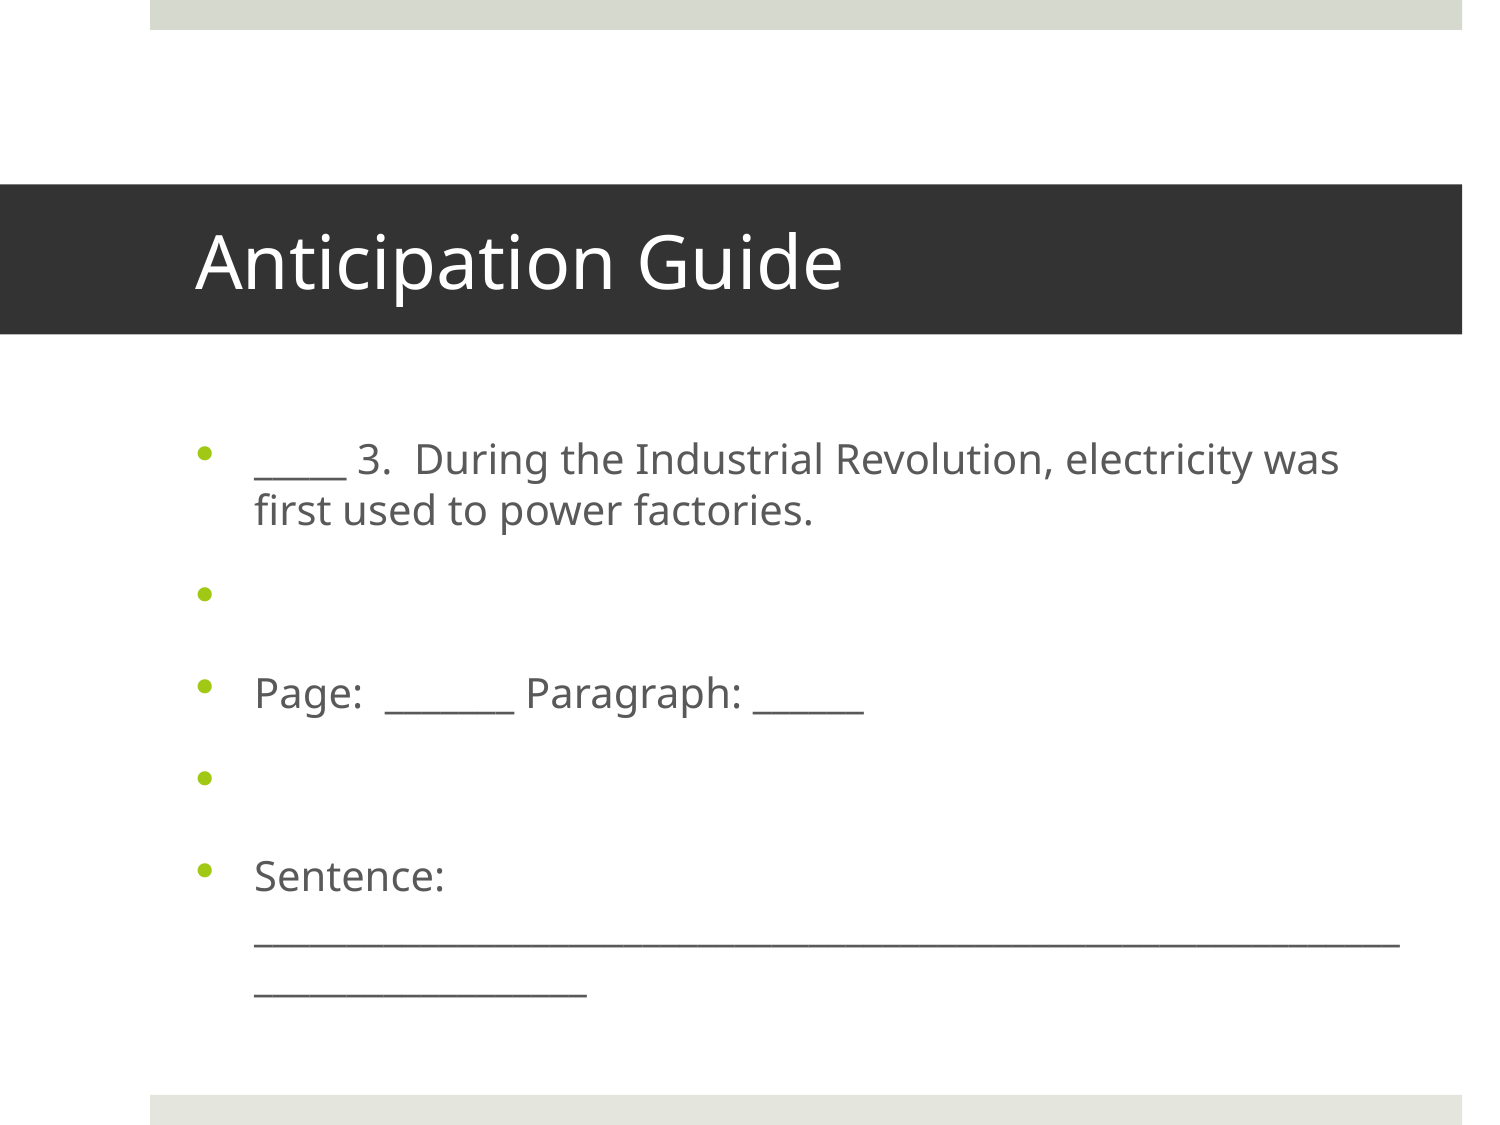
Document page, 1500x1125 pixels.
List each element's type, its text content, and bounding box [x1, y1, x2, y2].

list _____ 3. During the Industrial Revolution, electricity was first used to power factories. Page: _______ Paragraph: ______ Sentence: ________________________________________________________________________________ [182, 425, 1432, 1028]
title Anticipation Guide [0, 184, 1463, 335]
